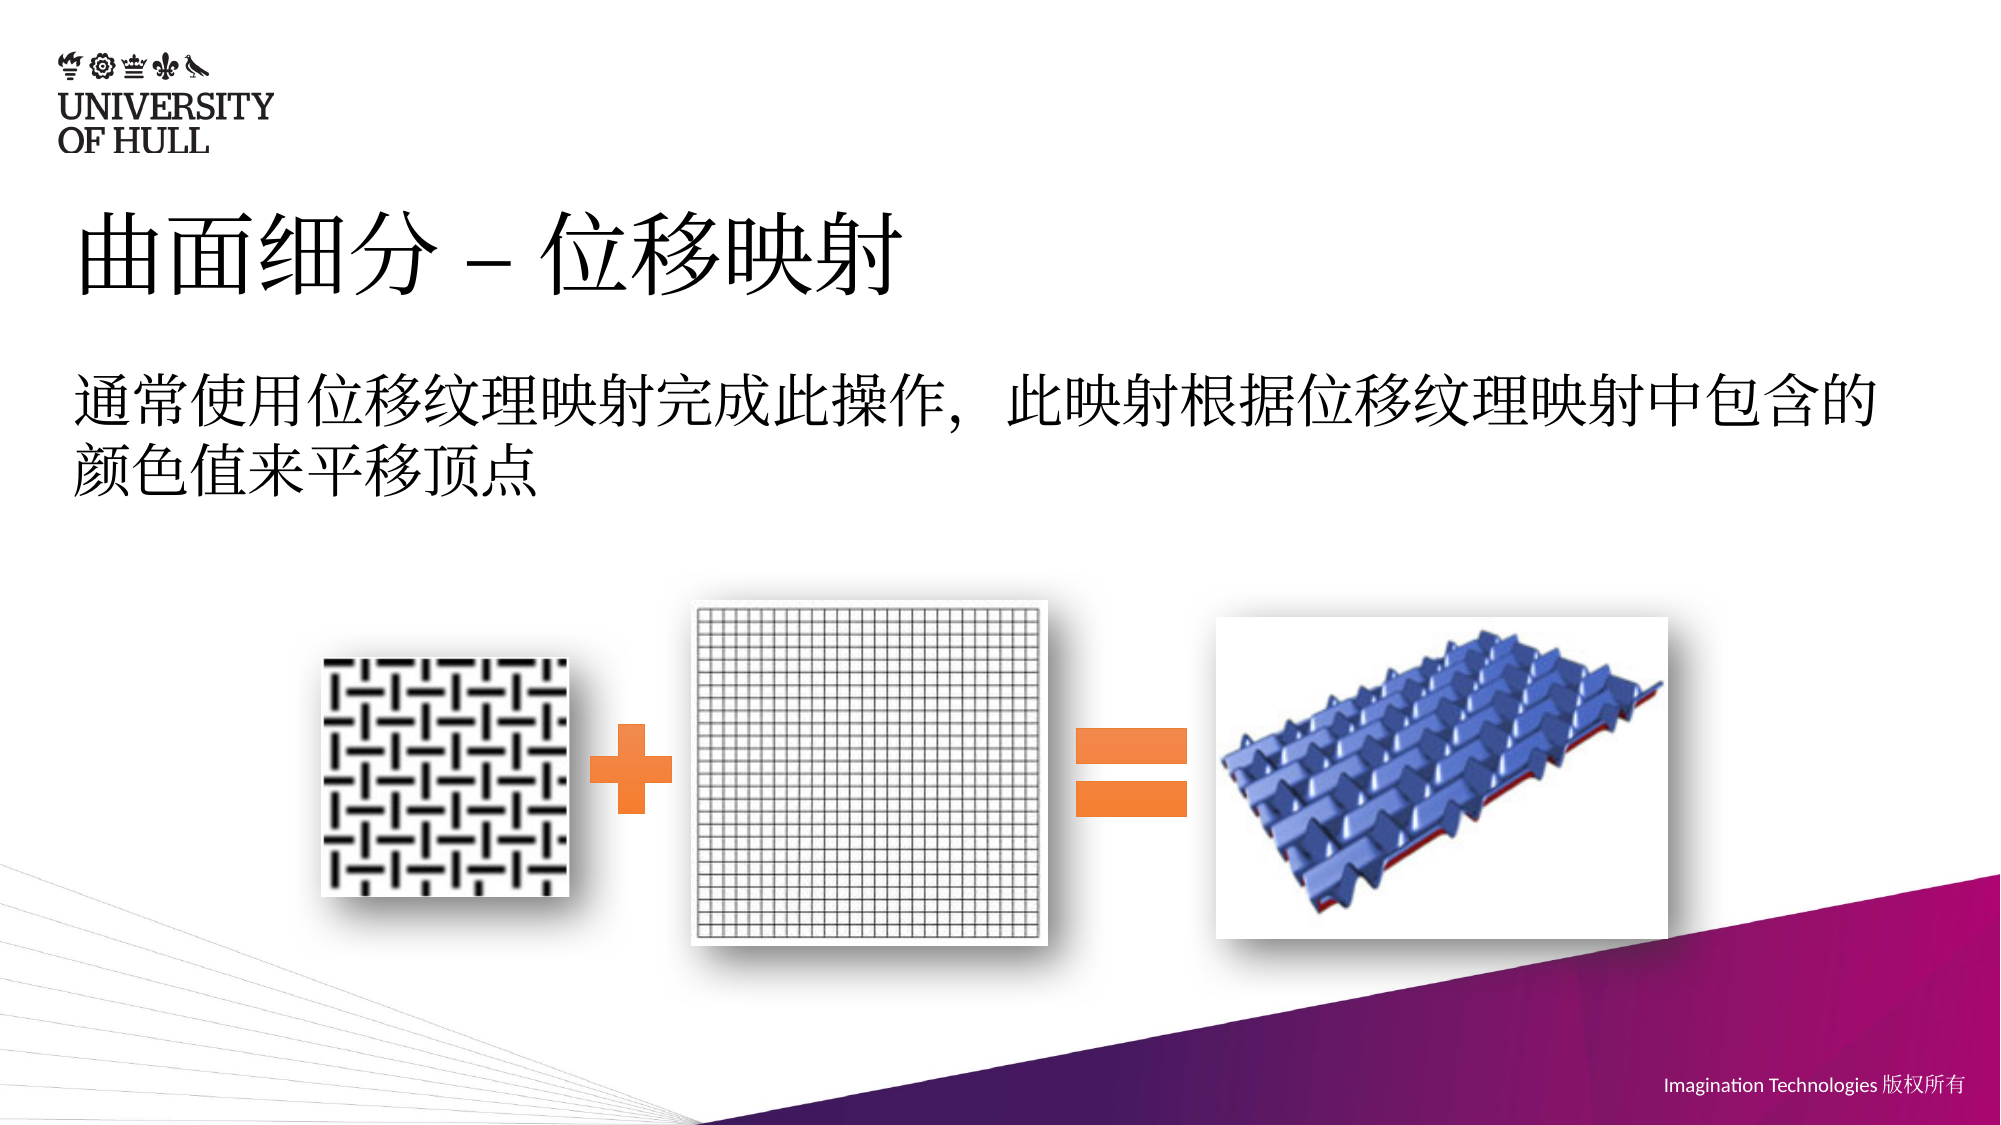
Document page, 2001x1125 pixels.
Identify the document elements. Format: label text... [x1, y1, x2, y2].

list 通常使用位移纹理映射完成此操作，此映射根据位移纹理映射中包含的颜色值来平移顶点 [57, 356, 1931, 1074]
title 曲面细分 – 位移映射 [57, 178, 1931, 340]
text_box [320, 600, 1668, 947]
picture [0, 0, 2000, 1125]
